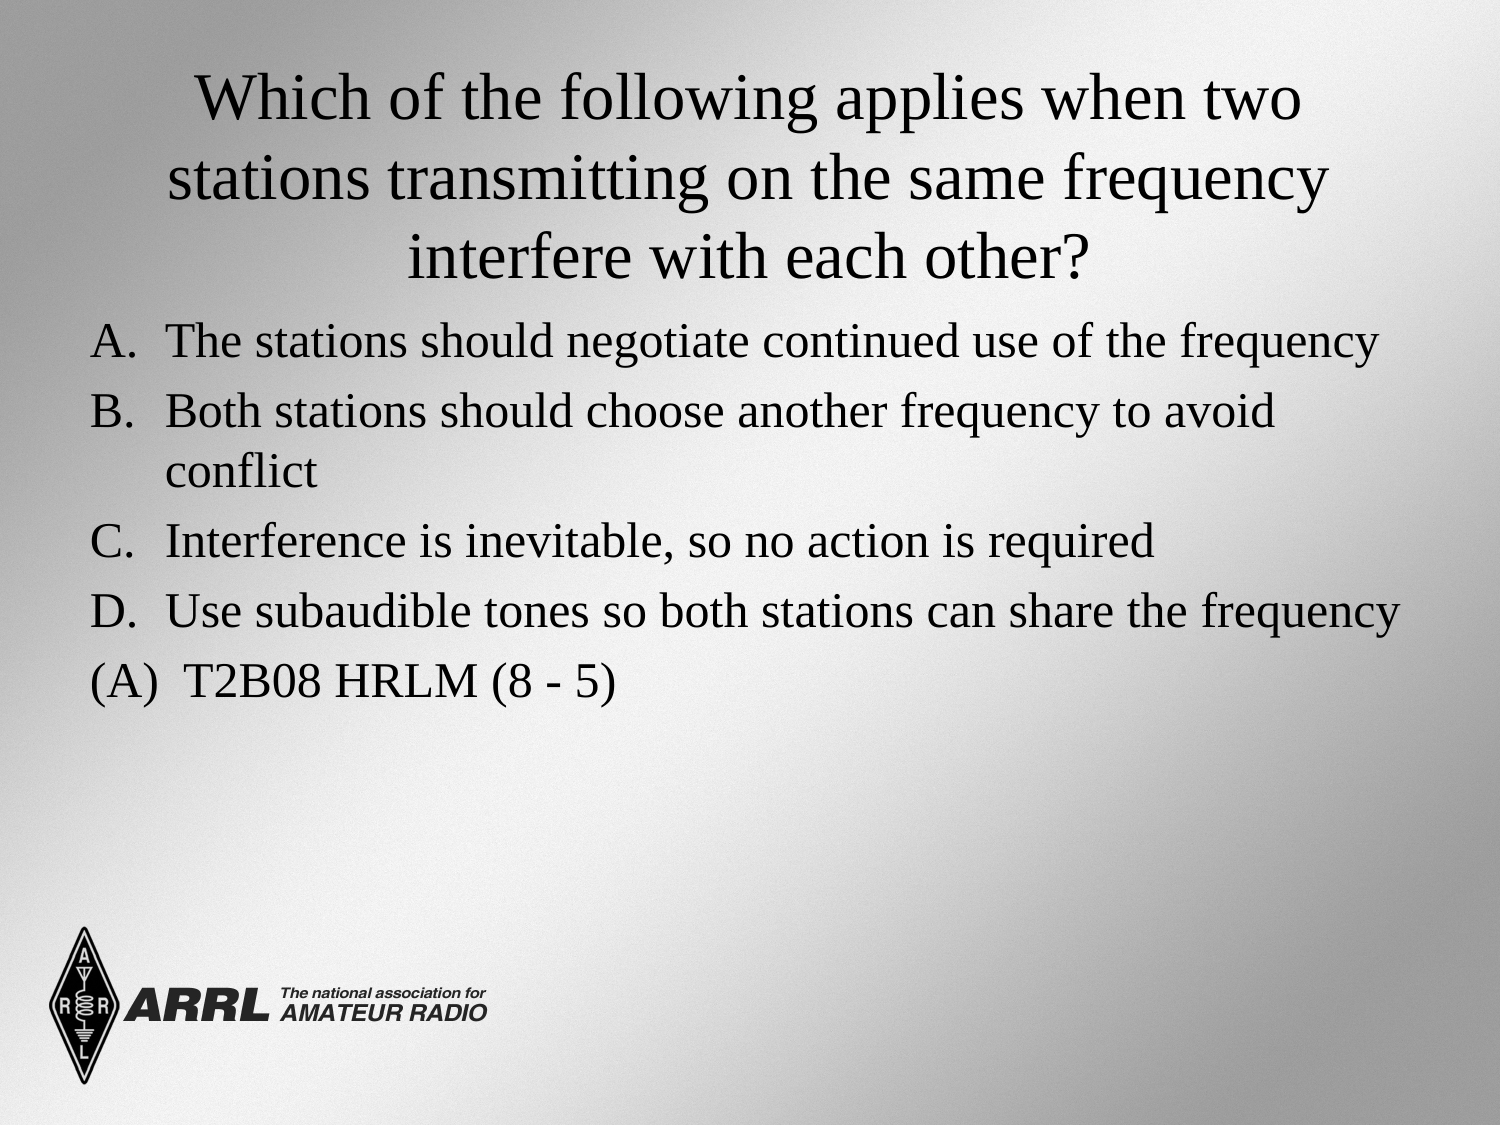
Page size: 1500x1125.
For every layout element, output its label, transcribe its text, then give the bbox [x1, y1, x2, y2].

title Which of the following applies when two stations transmitting on the same frequency interfere with each other? [75, 45, 1425, 233]
list The stations should negotiate continued use of the frequency Both stations should choose another frequency to avoid conflict Interference is inevitable, so no action is required Use subaudible tones so both stations can share the frequency (A) T2B08 HRLM (8 - 5) [75, 299, 1425, 1005]
picture [0, 0, 1500, 1125]
